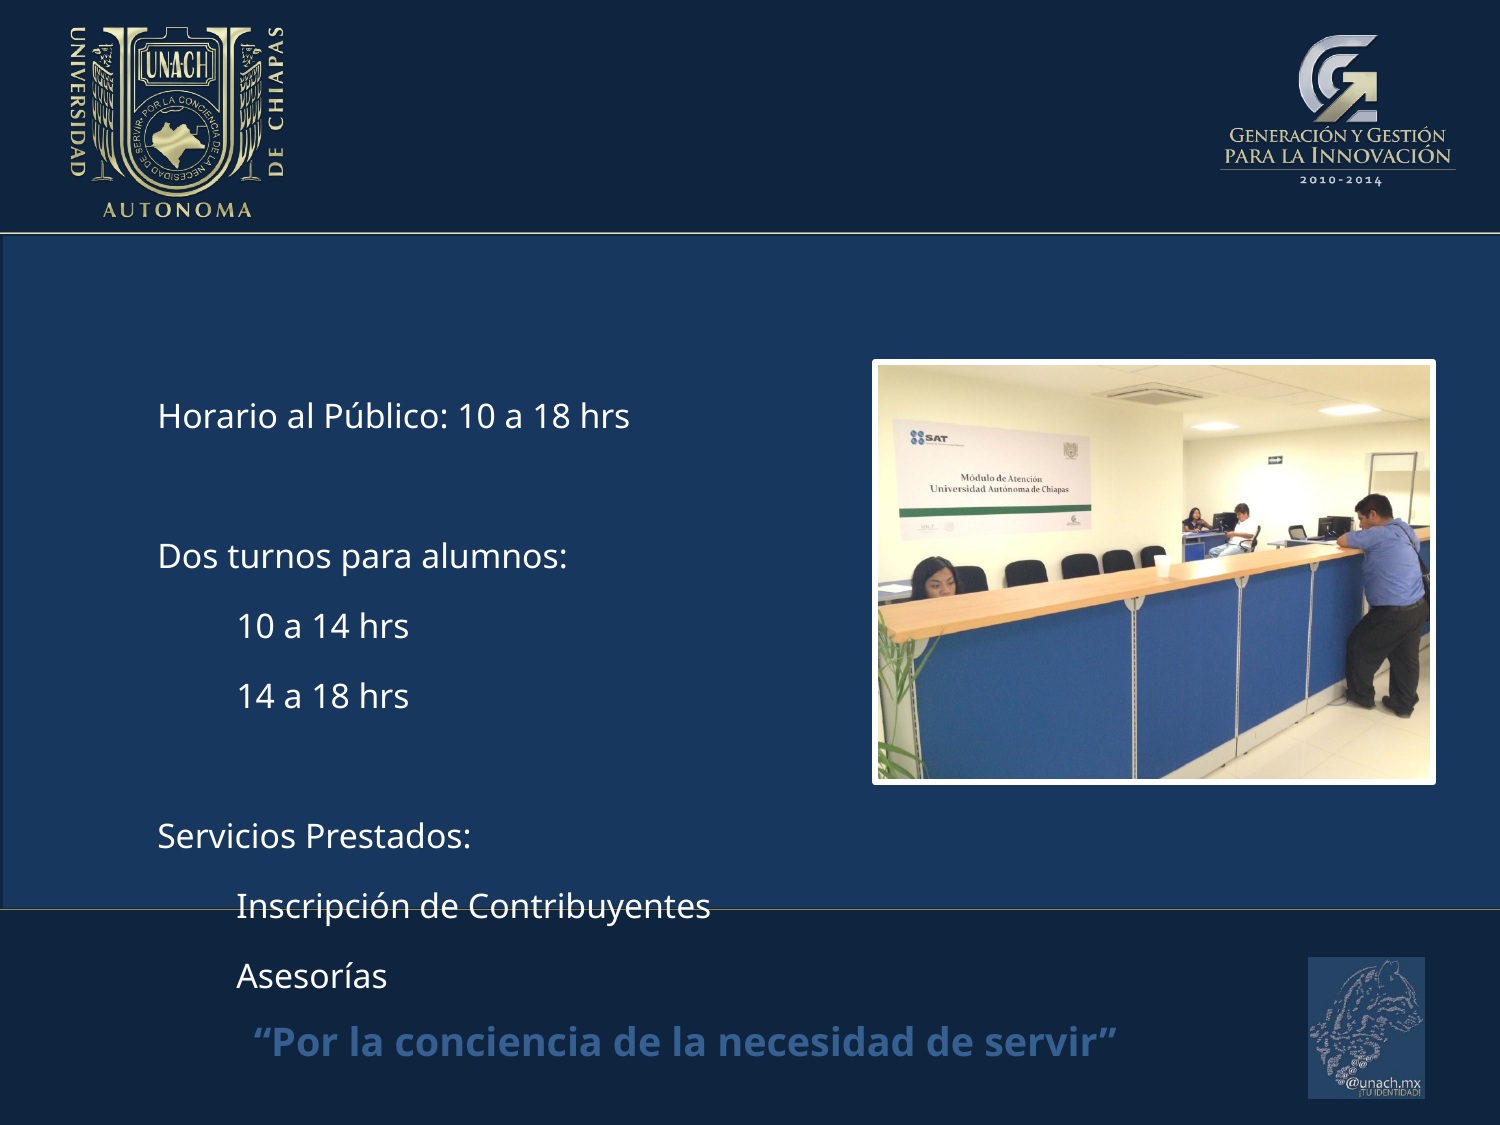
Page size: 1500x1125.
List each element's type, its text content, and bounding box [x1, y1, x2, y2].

picture [1308, 957, 1425, 1099]
picture [878, 364, 1431, 780]
text_box Horario al Público: 10 a 18 hrs Dos turnos para alumnos: 10 a 14 hrs 14 a 18 hrs Servicios Prestados: Inscripción de Contribuyentes Asesorías [58, 309, 815, 1027]
picture [1184, 11, 1483, 212]
picture [12, 10, 344, 232]
